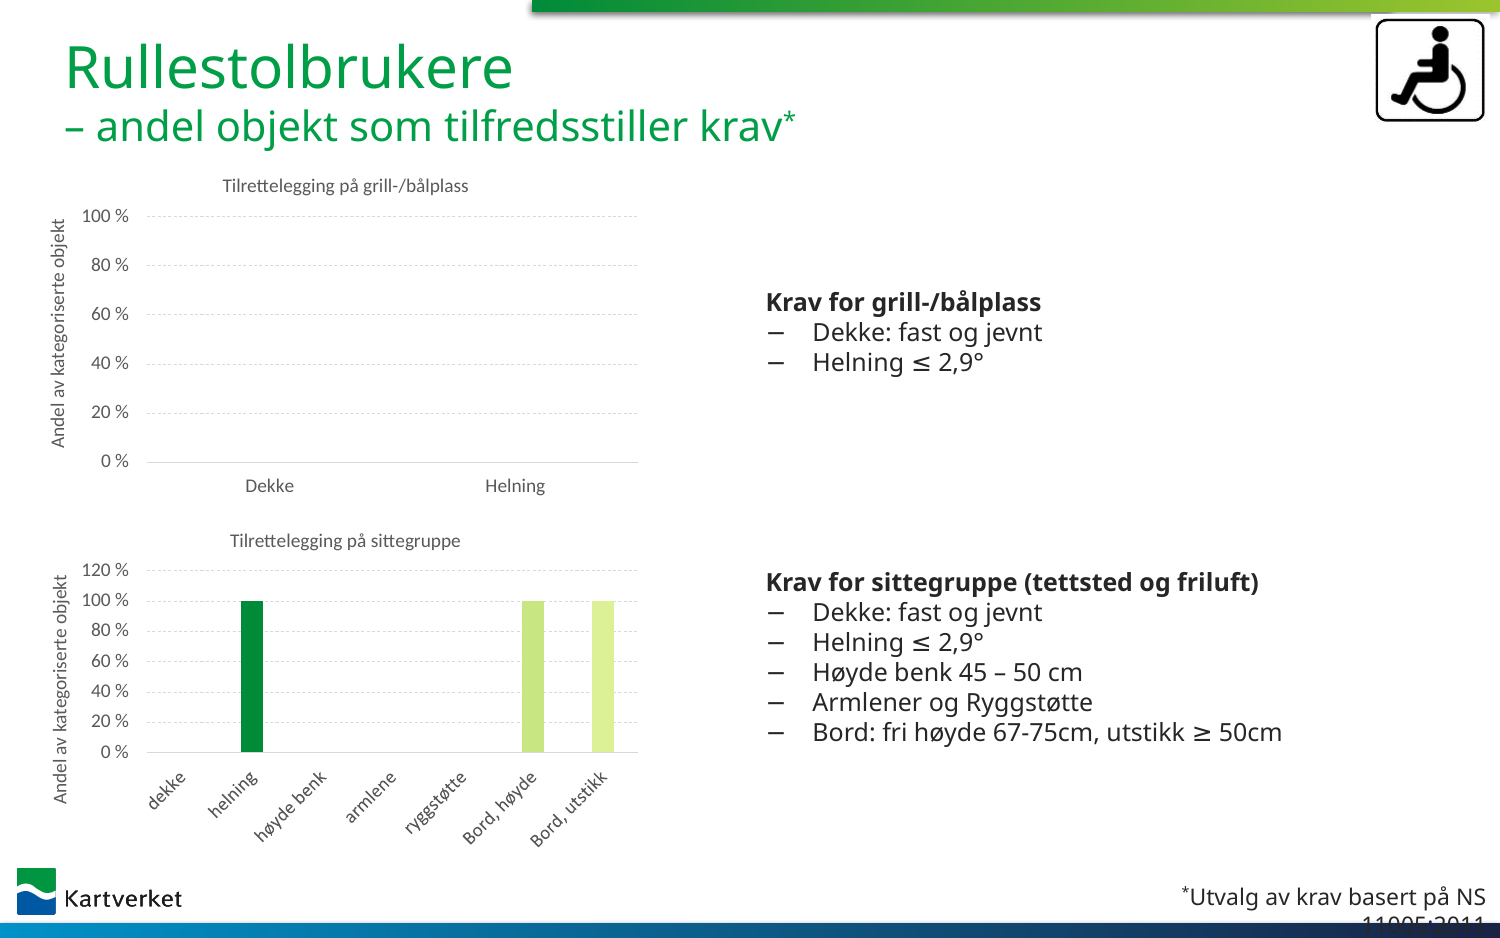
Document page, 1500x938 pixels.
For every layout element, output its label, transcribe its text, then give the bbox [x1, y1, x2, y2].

text_box *Utvalg av krav basert på NS 11005:2011 [1068, 873, 1500, 938]
text_box Rullestolbrukere – andel objekt som tilfredsstiller krav* [49, 14, 1431, 158]
picture [41, 166, 650, 505]
text_box Krav for sittegruppe (tettsted og friluft) Dekke: fast og jevnt Helning ≤ 2,9° Høyde benk 45 – 50 cm Armlener og Ryggstøtte Bord: fri høyde 67-75cm, utstikk ≥ 50cm [750, 559, 1500, 754]
picture [41, 520, 650, 859]
picture [1371, 13, 1491, 127]
text_box Krav for grill-/bålplass Dekke: fast og jevnt Helning ≤ 2,9° [750, 279, 1452, 384]
